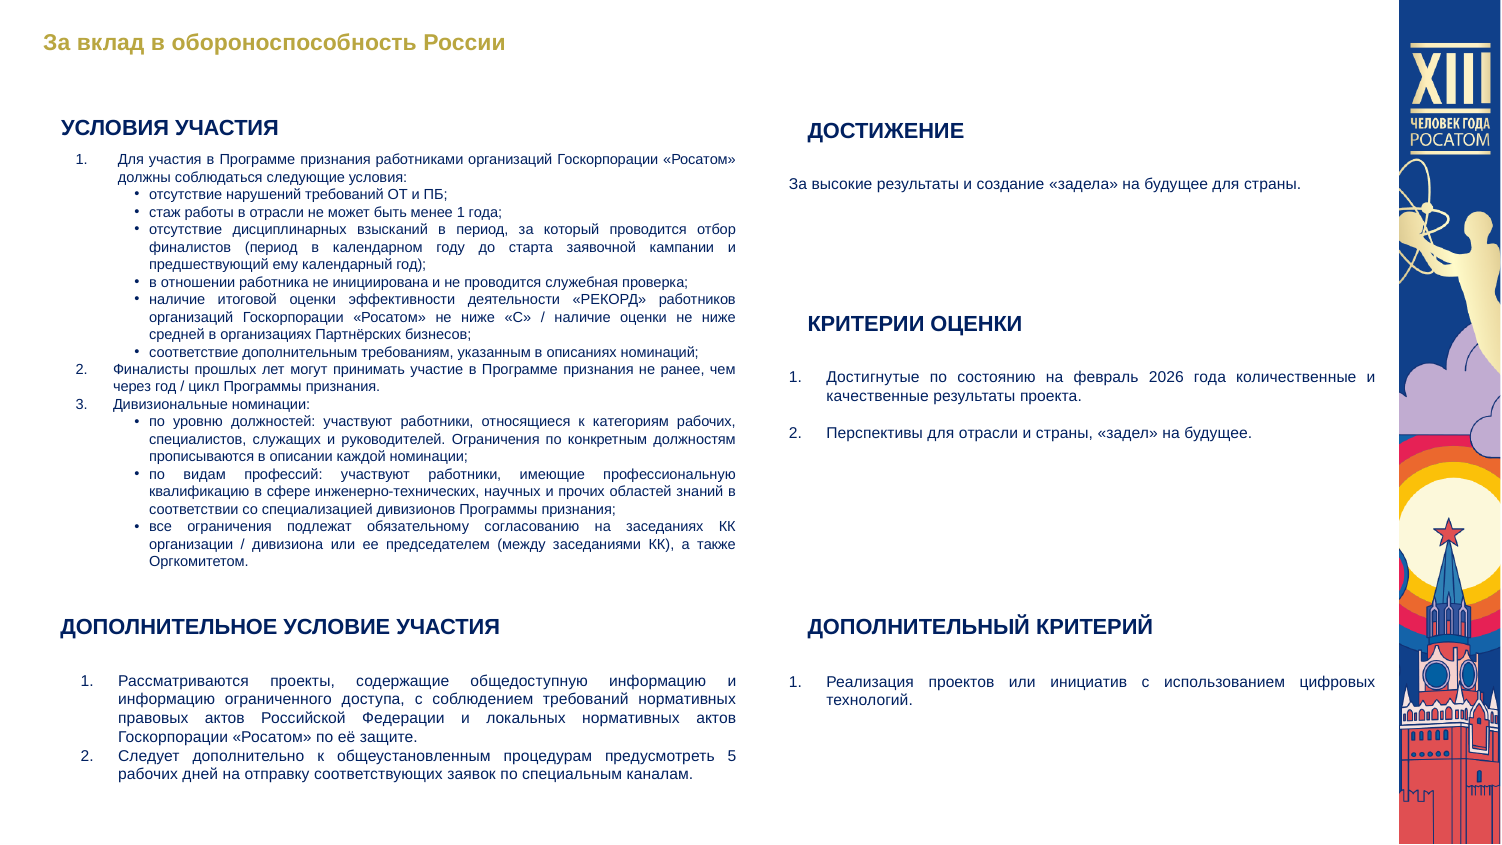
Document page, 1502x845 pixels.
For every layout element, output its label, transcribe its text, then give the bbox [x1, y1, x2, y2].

text_box Для участия в Программе признания работниками организаций Госкорпорации «Росатом» должны соблюдаться следующие условия: отсутствие нарушений требований ОТ и ПБ; стаж работы в отрасли не может быть менее 1 года; отсутствие дисциплинарных взысканий в период, за который проводится отбор финалистов (период в календарном году до старта заявочной кампании и предшествующий ему календарный год); в отношении работника не инициирована и не проводится служебная проверка; наличие итоговой оценки эффективности деятельности «РЕКОРД» работников организаций Госкорпорации «Росатом» не ниже «С» / наличие оценки не ниже средней в организациях Партнёрских бизнесов; соответствие дополнительным требованиям, указанным в описаниях номинаций; Финалисты прошлых лет могут принимать участие в Программе признания не ранее, чем через год / цикл Программы признания. Дивизиональные номинации: по уровню должностей: участвуют работники, относящиеся к категориям рабочих, специалистов, служащих и руководителей. Ограничения по конкретным должностям прописываются в описании каждой номинации; по видам профессий: участвуют работники, имеющие профессиональную квалификацию в сфере инженерно-технических, научных и прочих областей знаний в соответствии со специализацией дивизионов Программы признания; все ограничения подлежат обязательному согласованию на заседаниях КК организации / дивизиона или ее председателем (между заседаниями КК), а также Оргкомитетом. [60, 142, 751, 577]
text_box За вклад в обороноспособность России [28, 20, 1402, 63]
text_box ДОСТИЖЕНИЕ [807, 103, 1158, 146]
text_box Достигнутые по состоянию на февраль 2026 года количественные и качественные результаты проекта. Перспективы для отрасли и страны, «задел» на будущее. [774, 359, 1391, 450]
text_box УСЛОВИЯ УЧАСТИЯ [60, 100, 411, 143]
text_box ДОПОЛНИТЕЛЬНОЕ УСЛОВИЕ УЧАСТИЯ [60, 599, 652, 642]
text_box Рассматриваются проекты, содержащие общедоступную информацию и информацию ограниченного доступа, с соблюдением требований нормативных правовых актов Российской Федерации и локальных нормативных актов Госкорпорации «Росатом» по её защите. Следует дополнительно к общеустановленным процедурам предусмотреть 5 рабочих дней на отправку соответствующих заявок по специальным каналам. [65, 662, 751, 791]
text_box За высокие результаты и создание «задела» на будущее для страны. [774, 167, 1391, 201]
picture [0, 0, 1501, 844]
text_box КРИТЕРИИ ОЦЕНКИ [807, 296, 1158, 339]
text_box ДОПОЛНИТЕЛЬНЫЙ КРИТЕРИЙ [807, 599, 1300, 659]
text_box Реализация проектов или инициатив с использованием цифровых технологий. [774, 663, 1391, 717]
